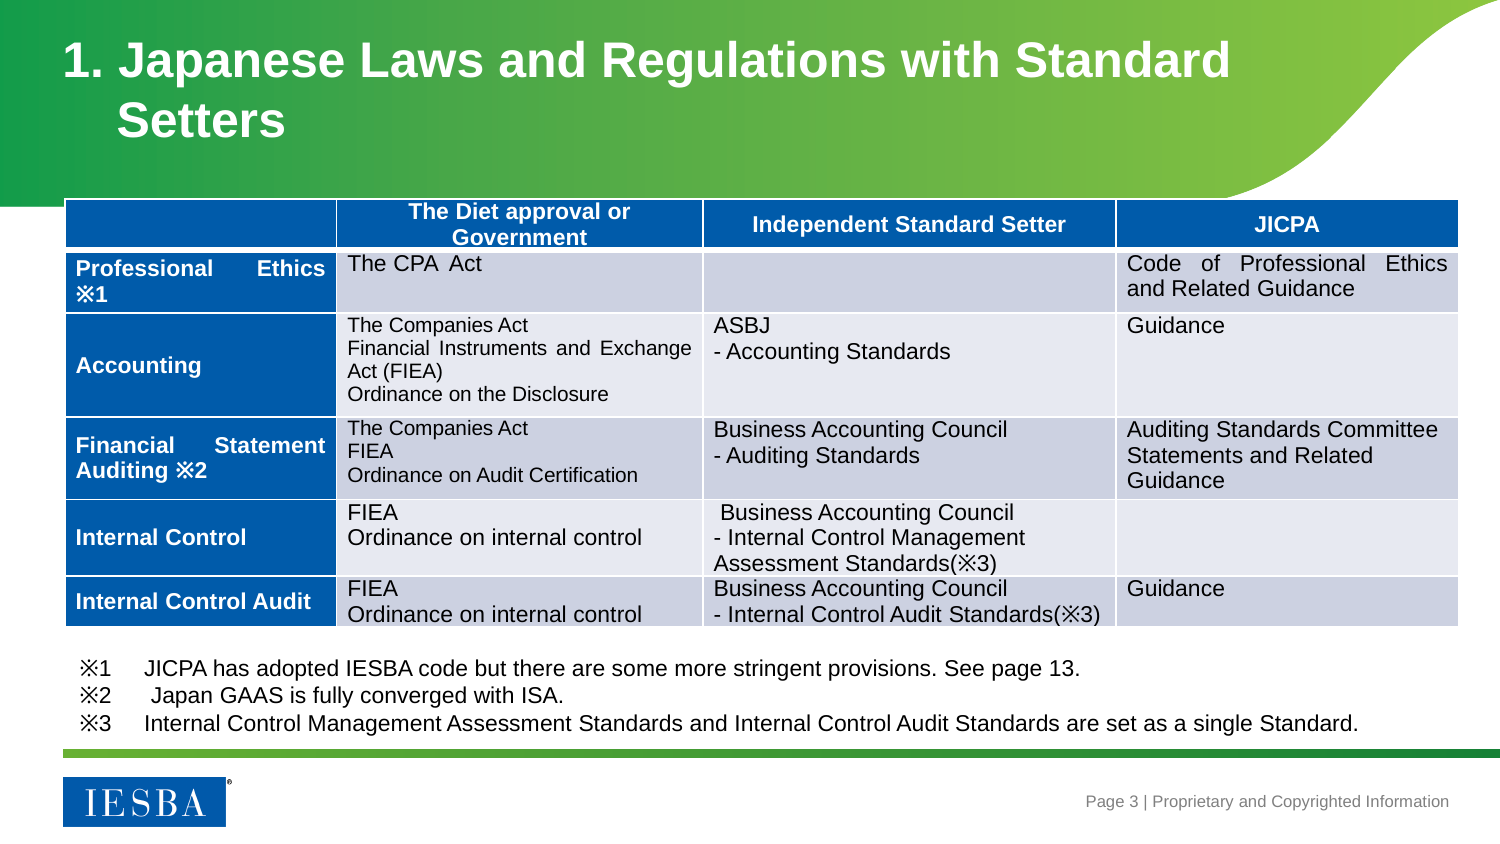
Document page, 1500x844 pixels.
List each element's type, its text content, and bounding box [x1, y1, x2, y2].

table_cell The Companies Act Financial Instruments and Exchange Act (FIEA) Ordinance on the Disclosure [337, 314, 702, 416]
table_cell ASBJ - Accounting Standards [704, 314, 1115, 416]
table_cell Financial Statement Auditing ※2 [66, 418, 336, 499]
table_header JICPA [1117, 200, 1458, 247]
picture [0, 0, 1500, 207]
title 1. Japanese Laws and Regulations with Standard Setters [62, 114, 1300, 181]
table_cell Professional Ethics ※1 [66, 253, 336, 312]
table_cell Code of Professional Ethics and Related Guidance [1117, 253, 1458, 312]
table_header Independent Standard Setter [704, 200, 1115, 247]
table_cell The CPA Act [337, 253, 702, 312]
table_cell Internal Control Audit [66, 577, 336, 626]
table_header [66, 200, 336, 247]
table_cell Business Accounting Council - Internal Control Audit Standards(※3) [704, 577, 1115, 626]
picture [63, 777, 232, 827]
table_cell Business Accounting Council - Auditing Standards [704, 418, 1115, 499]
table_cell Guidance [1117, 314, 1458, 416]
table_cell [704, 253, 1115, 312]
table_cell The Companies Act FIEA Ordinance on Audit Certification [337, 418, 702, 499]
table_cell FIEA Ordinance on internal control [337, 500, 702, 575]
table_header The Diet approval or Government [337, 200, 702, 247]
table_cell Internal Control [66, 500, 336, 575]
text_box ※1 JICPA has adopted IESBA code but there are some more stringent provisions. See page 13. ※2 Japan GAAS is fully converged with ISA. ※3 Internal Control Management Assessment Standards and Internal Control Audit Standards are set as a single Standard. [64, 646, 1447, 744]
table_cell Auditing Standards Committee Statements and Related Guidance [1117, 418, 1458, 499]
table_cell Guidance [1117, 577, 1458, 626]
table_cell Business Accounting Council - Internal Control Management Assessment Standards(※3) [704, 500, 1115, 575]
table_cell [1117, 500, 1458, 575]
table_cell Accounting [66, 314, 336, 416]
table_cell FIEA Ordinance on internal control [337, 577, 702, 626]
